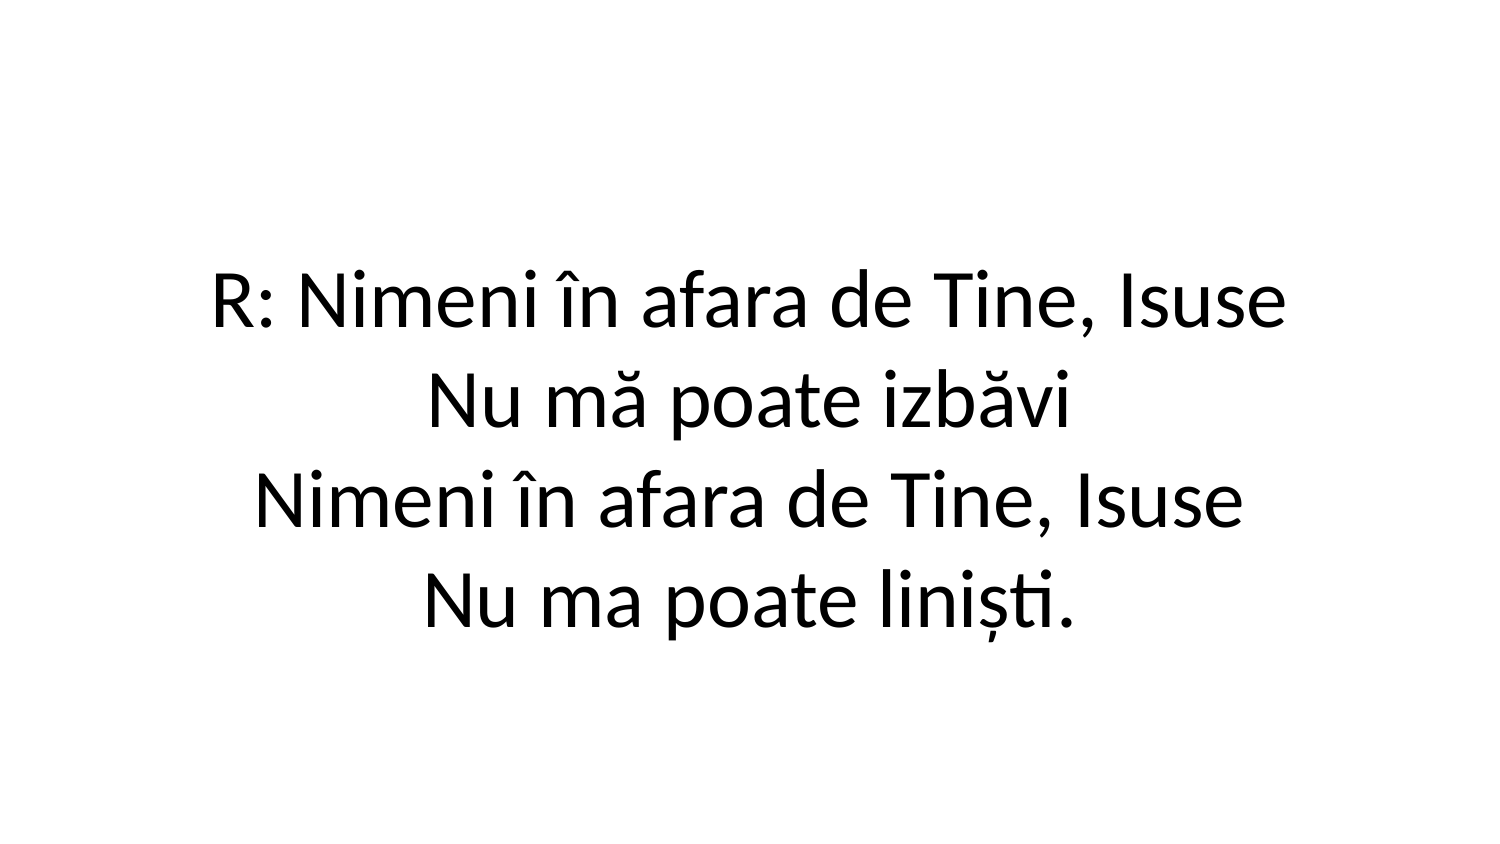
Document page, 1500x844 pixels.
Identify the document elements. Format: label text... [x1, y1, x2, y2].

text_box R: Nimeni în afara de Tine, Isuse Nu mă poate izbăvi Nimeni în afara de Tine, Isuse Nu ma poate liniști. [195, 192, 1305, 652]
